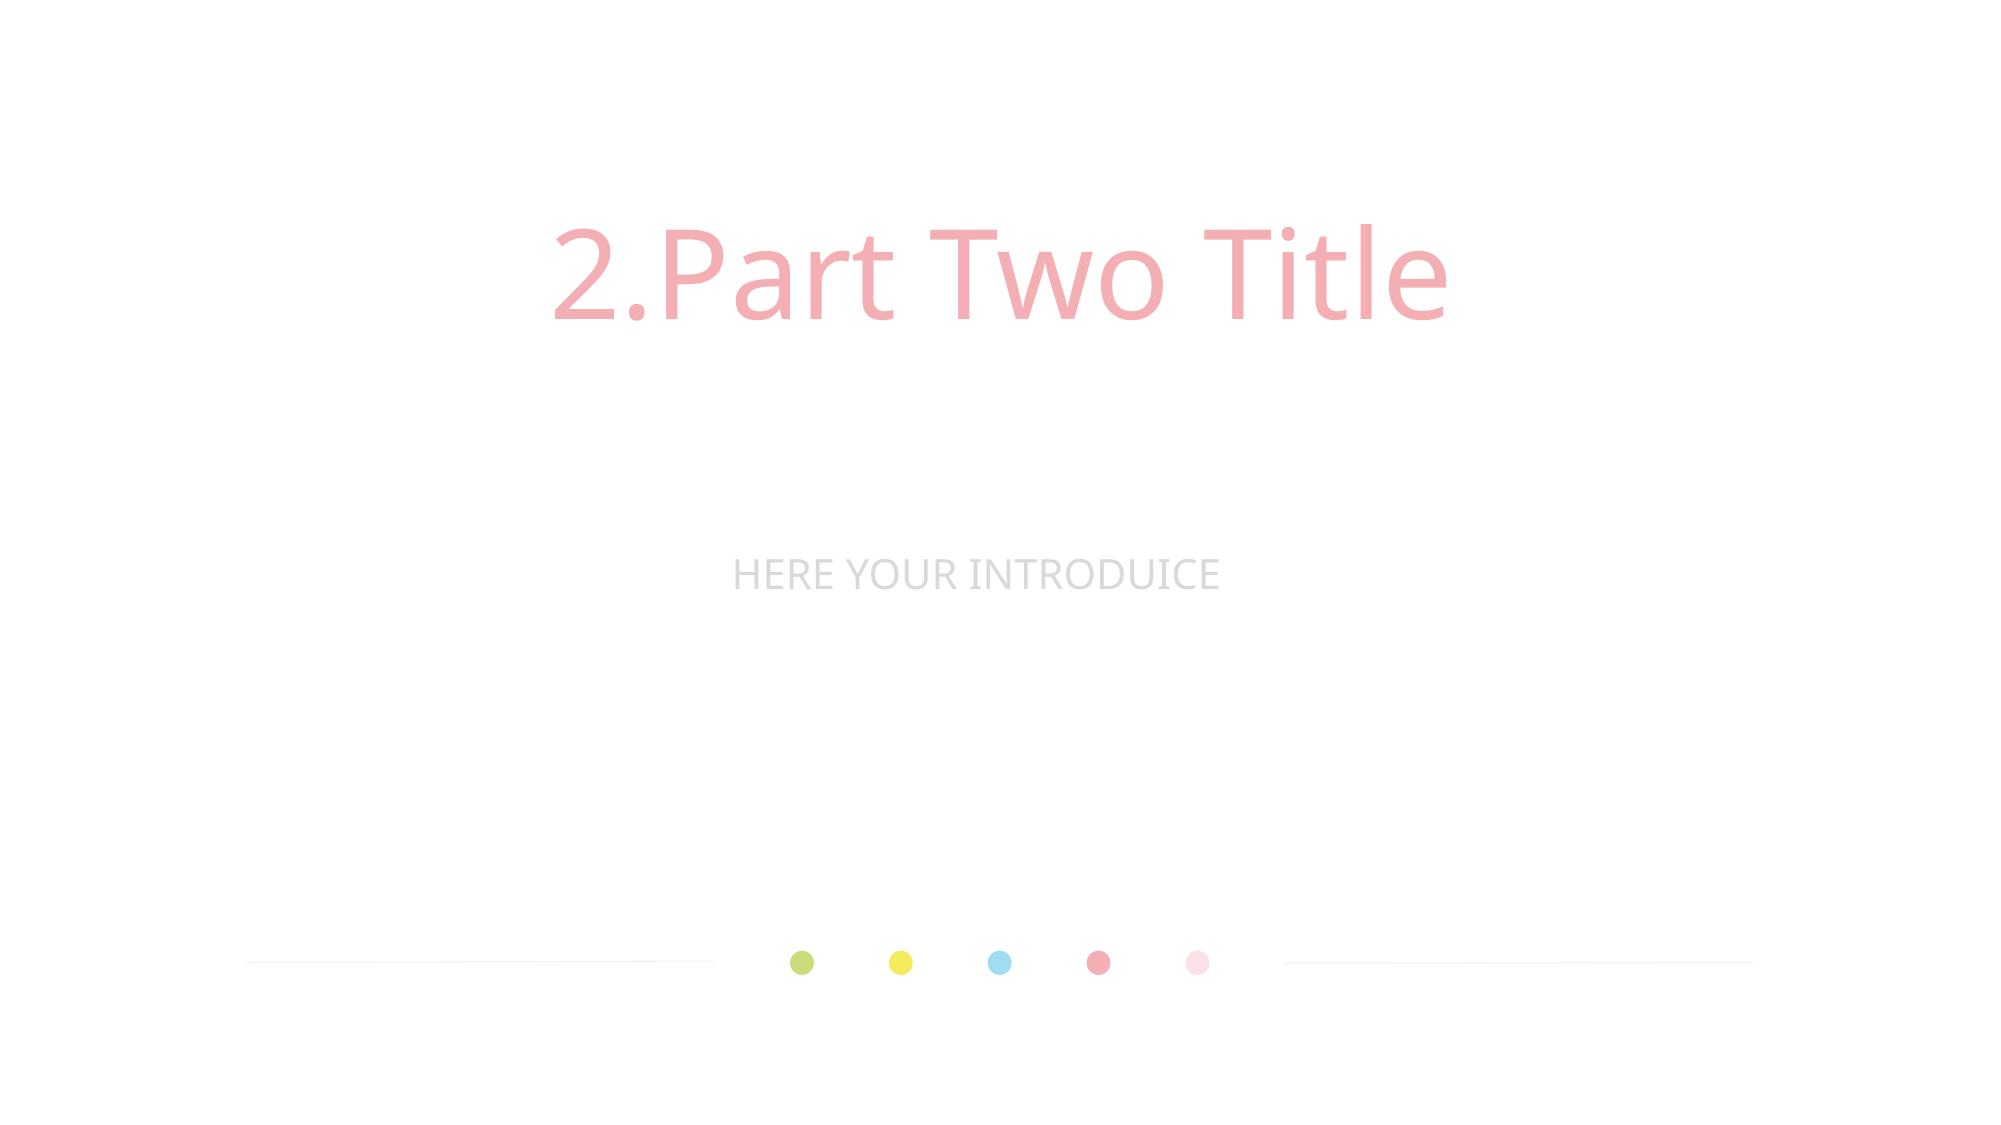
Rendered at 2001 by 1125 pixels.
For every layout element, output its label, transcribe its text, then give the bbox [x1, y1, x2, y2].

text_box [1184, 949, 1211, 977]
text_box [1085, 949, 1112, 977]
text_box HERE YOUR INTRODUICE [716, 540, 1283, 606]
text_box [986, 949, 1013, 977]
text_box [887, 949, 914, 977]
text_box [789, 949, 815, 977]
text_box 2.Part Two Title [518, 186, 1485, 352]
